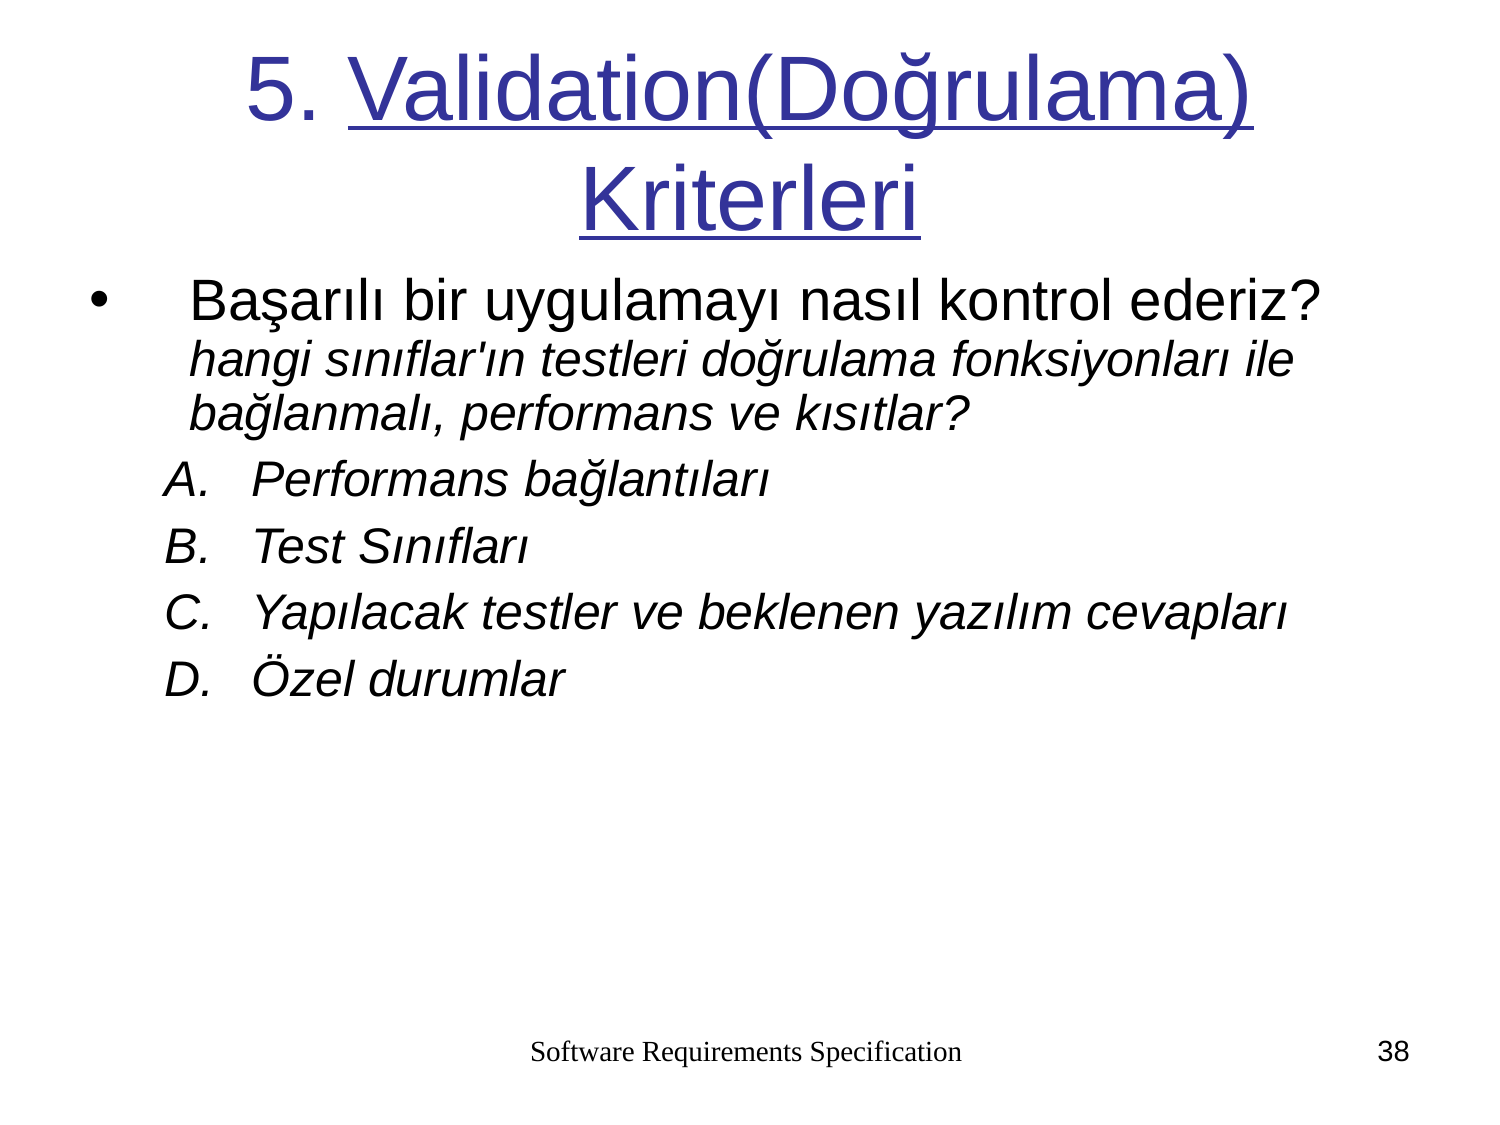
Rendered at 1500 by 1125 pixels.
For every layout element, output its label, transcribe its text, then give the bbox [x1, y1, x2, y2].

footer Software Requirements Specification [512, 1024, 988, 1103]
list Başarılı bir uygulamayı nasıl kontrol ederiz? hangi sınıflar'ın testleri doğrulama fonksiyonları ile bağlanmalı, performans ve kısıtlar? Performans bağlantıları Test Sınıfları Yapılacak testler ve beklenen yazılım cevapları Özel durumlar [74, 262, 1426, 1006]
slide_number 38 [1074, 1024, 1425, 1103]
title 5. Validation(Doğrulama) Kriterleri [74, 20, 1426, 257]
